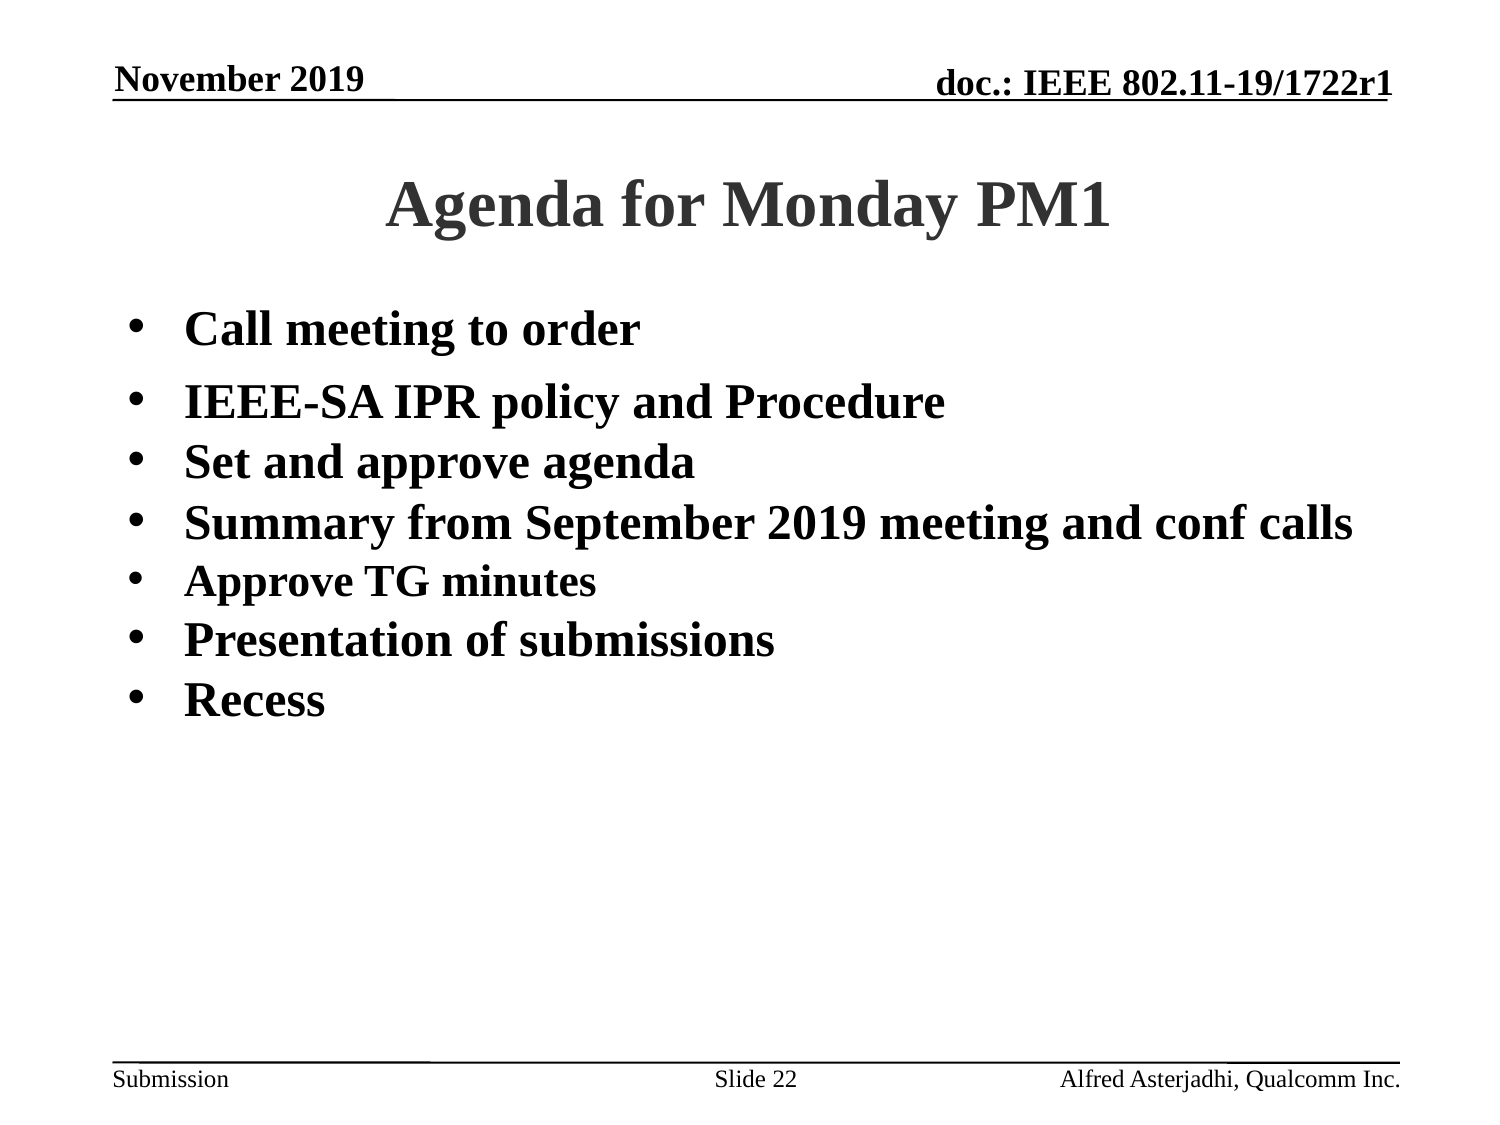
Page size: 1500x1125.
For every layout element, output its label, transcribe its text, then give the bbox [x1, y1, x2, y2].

list Call meeting to order IEEE-SA IPR policy and Procedure Set and approve agenda Summary from September 2019 meeting and conf calls Approve TG minutes Presentation of submissions Recess [112, 299, 1388, 975]
footer Alfred Asterjadhi, Qualcomm Inc. [878, 1061, 1402, 1093]
slide_number Slide 22 [712, 1061, 800, 1123]
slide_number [114, 54, 423, 100]
title Agenda for Monday PM1 [62, 112, 1438, 288]
